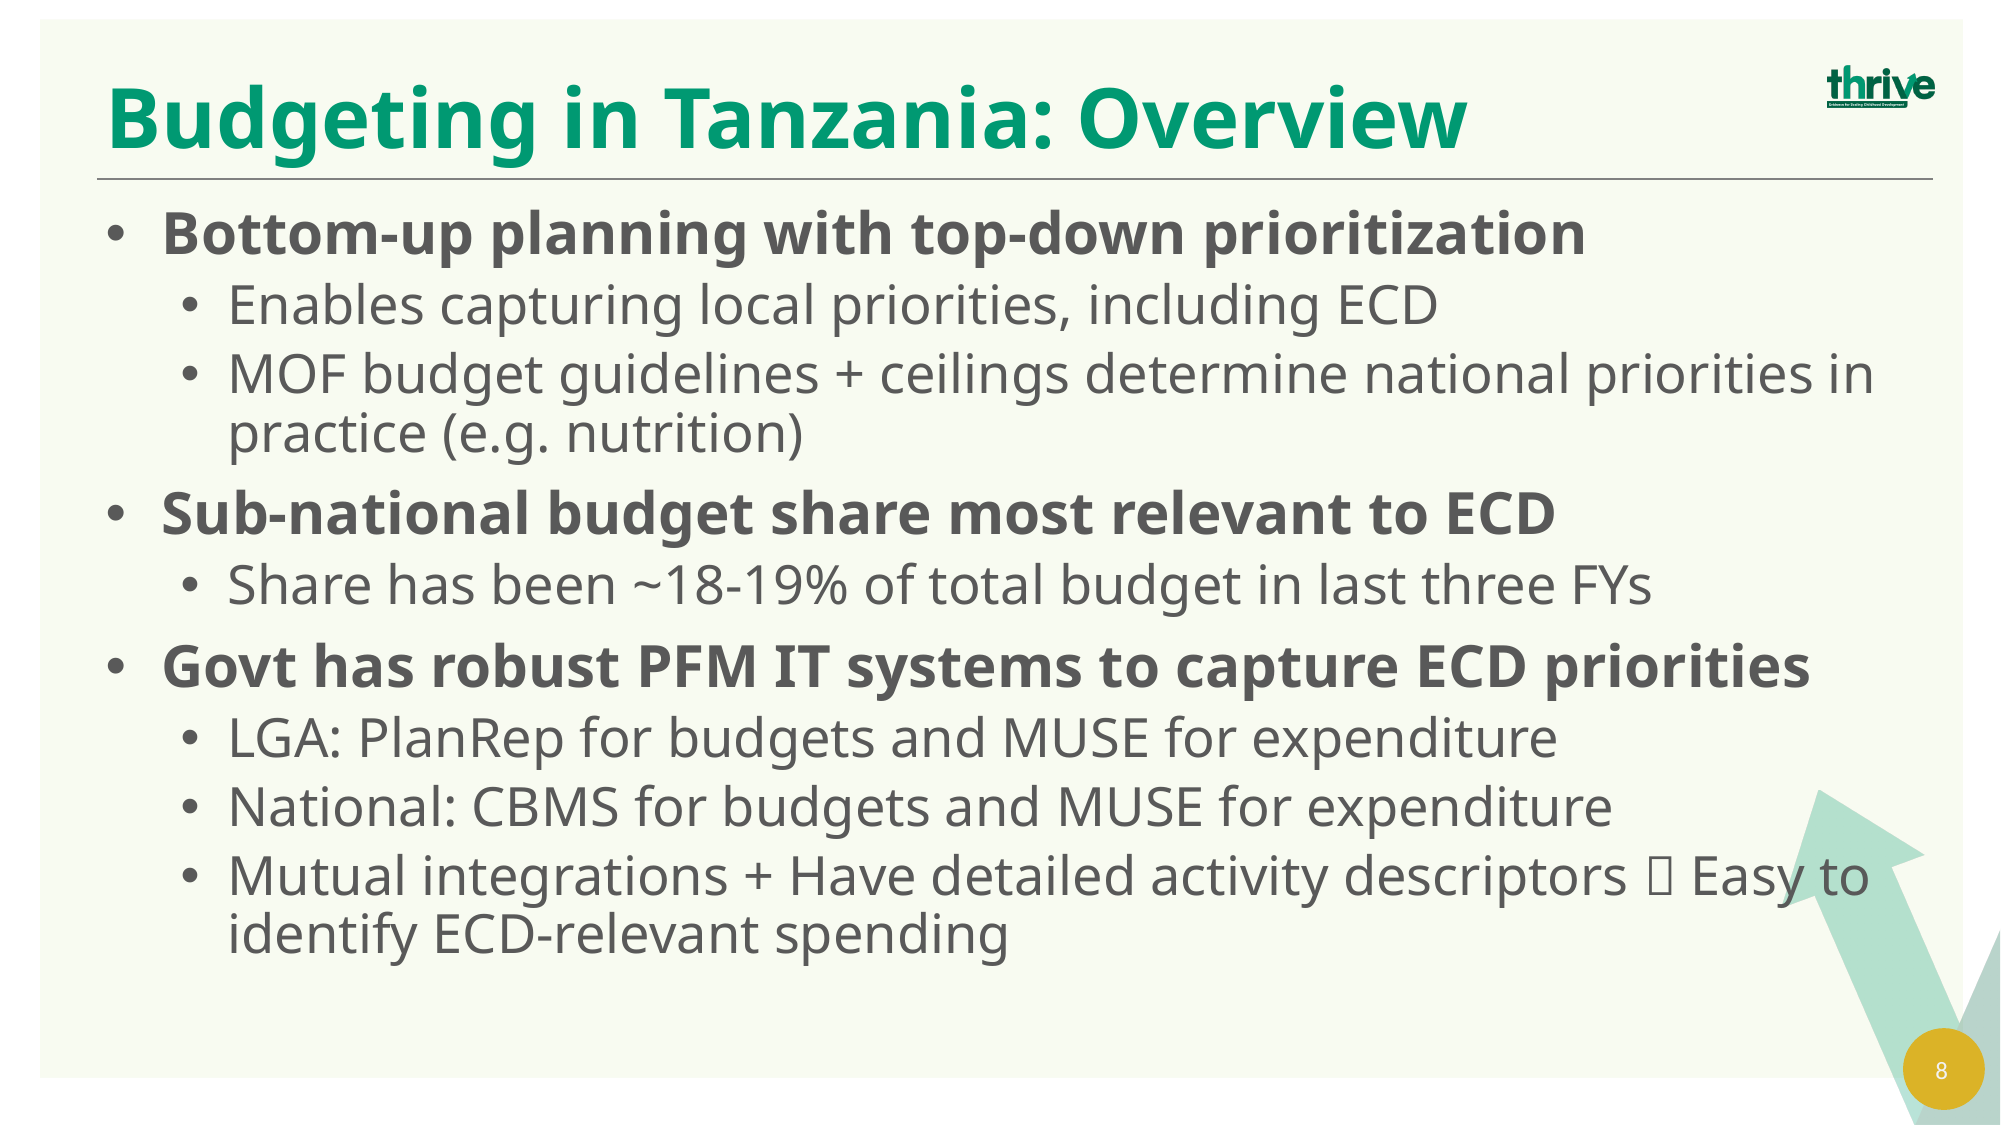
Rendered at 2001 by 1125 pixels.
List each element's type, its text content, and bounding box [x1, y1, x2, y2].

list Budgeting in Tanzania: Overview [90, 68, 1634, 179]
list Bottom-up planning with top-down prioritization Enables capturing local priorities, including ECD MOF budget guidelines + ceilings determine national priorities in practice (e.g. nutrition) Sub-national budget share most relevant to ECD Share has been ~18-19% of total budget in last three FYs Govt has robust PFM IT systems to capture ECD priorities LGA: PlanRep for budgets and MUSE for expenditure National: CBMS for budgets and MUSE for expenditure Mutual integrations + Have detailed activity descriptors  Easy to identify ECD-relevant spending [90, 197, 1918, 1075]
picture [40, 19, 2001, 1125]
